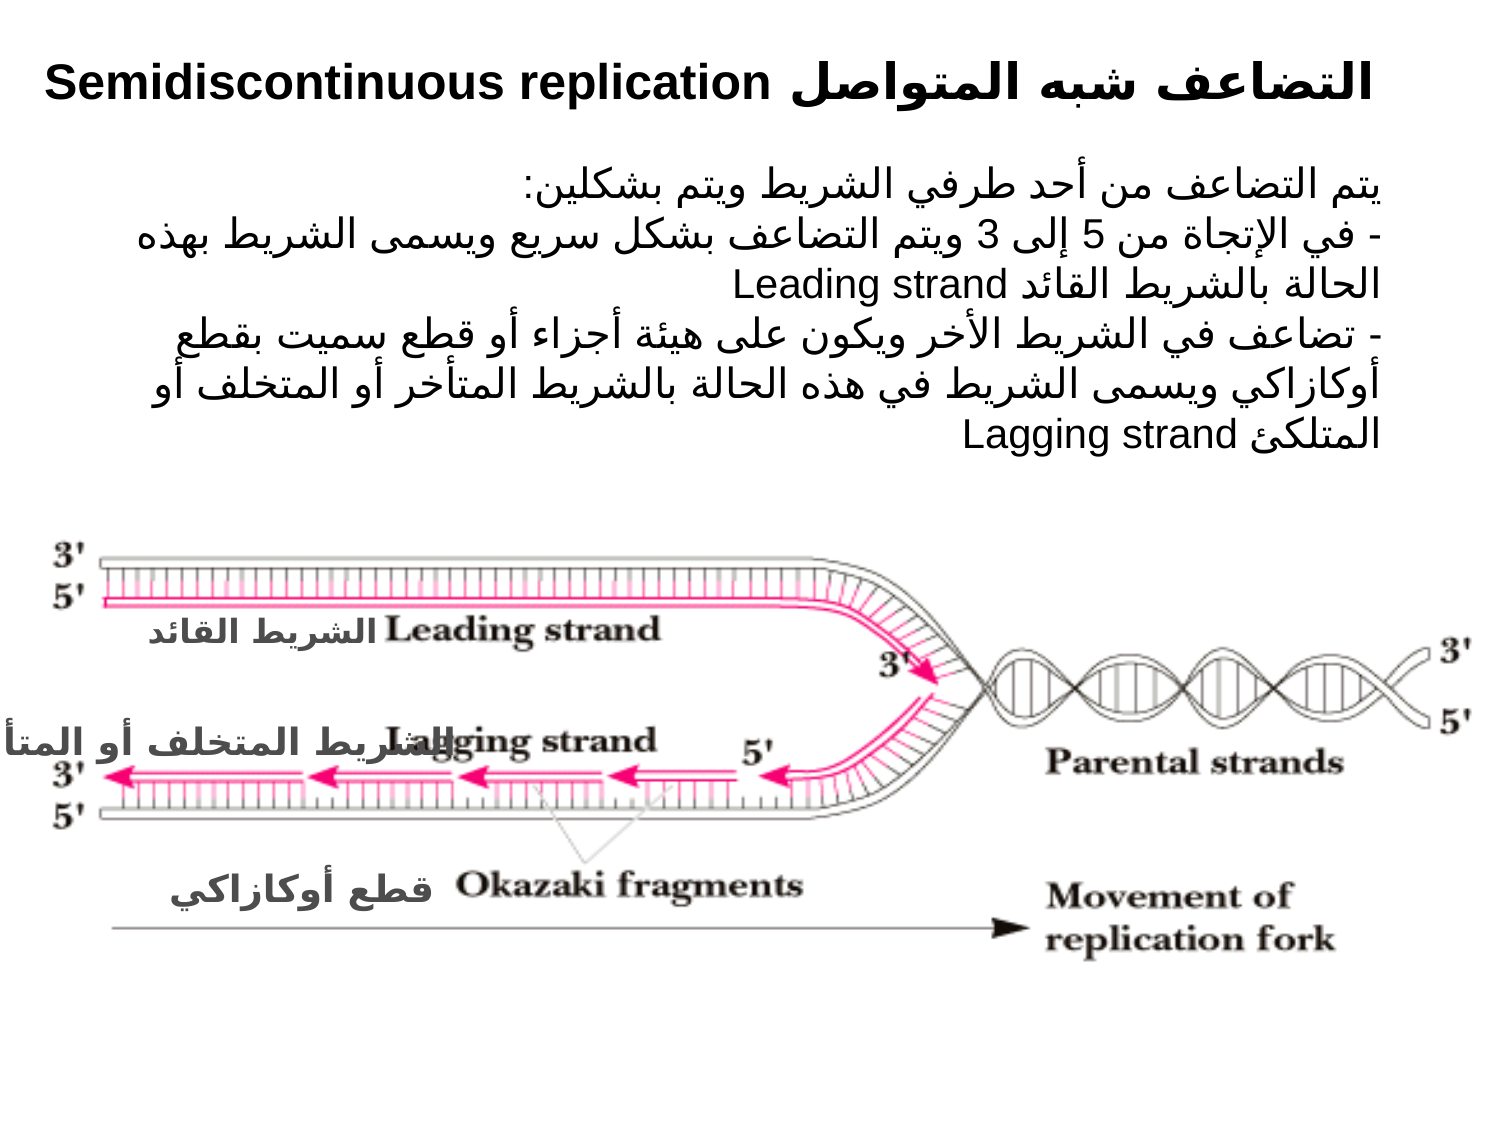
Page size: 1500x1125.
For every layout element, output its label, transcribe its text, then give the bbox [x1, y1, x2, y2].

text_box يتم التضاعف من أحد طرفي الشريط ويتم بشكلين: - في الإتجاة من 5 إلى 3 ويتم التضاعف بشكل سريع ويسمى الشريط بهذه الحالة بالشريط القائد Leading strand - تضاعف في الشريط الأخر ويكون على هيئة أجزاء أو قطع سميت بقطع أوكازاكي ويسمى الشريط في هذه الحالة بالشريط المتأخر أو المتخلف أو المتلكئ Lagging strand [29, 148, 1397, 464]
picture [0, 514, 1495, 977]
text_box التضاعف شبه المتواصل Semidiscontinuous replication [29, 42, 1389, 118]
